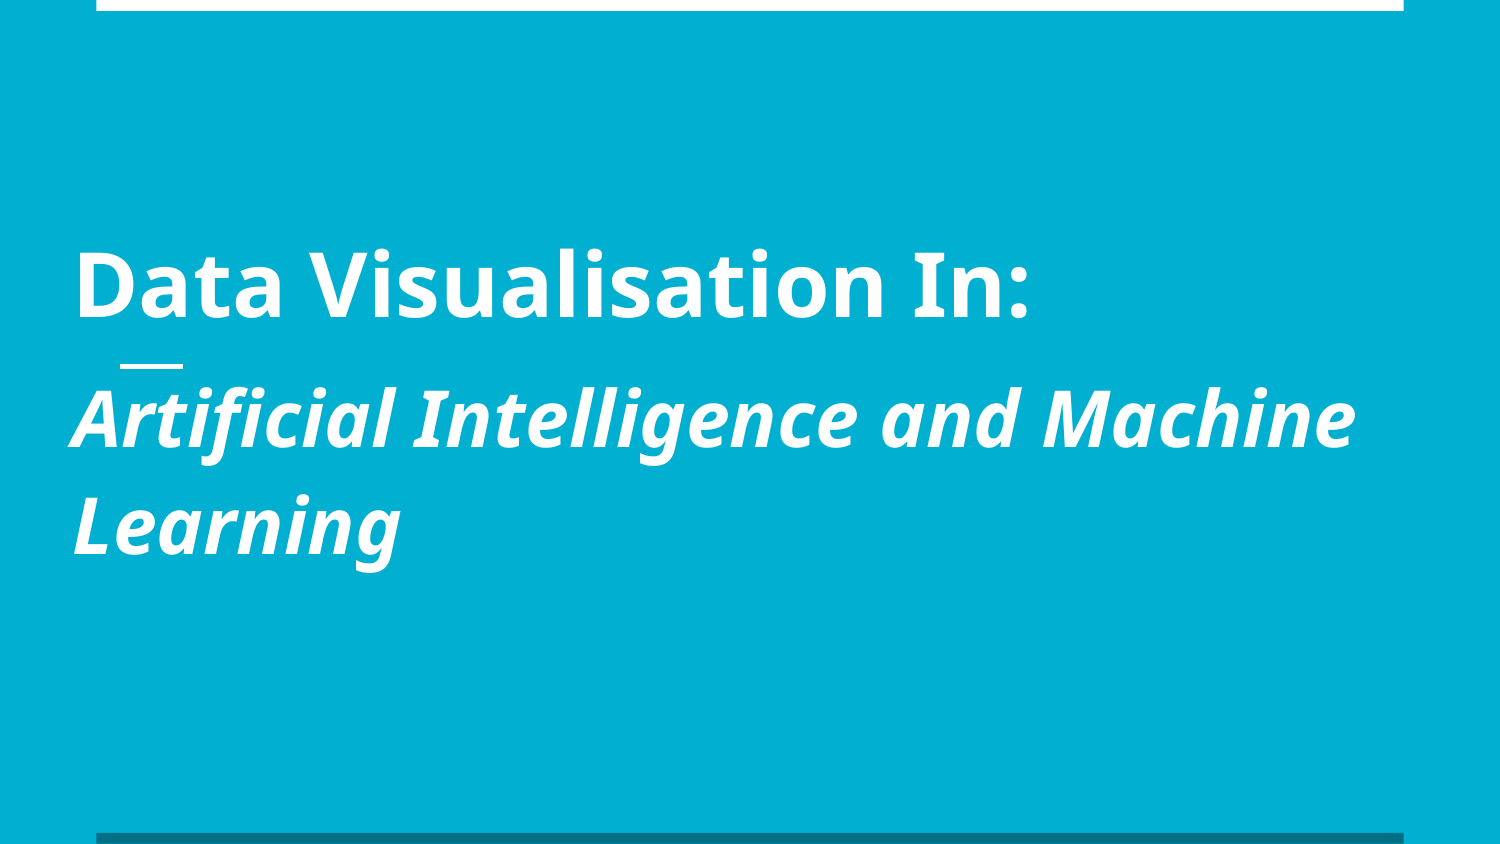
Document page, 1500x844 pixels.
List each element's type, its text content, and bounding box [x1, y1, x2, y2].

title Data Visualisation In: Artificial Intelligence and Machine Learning [57, 203, 1455, 593]
